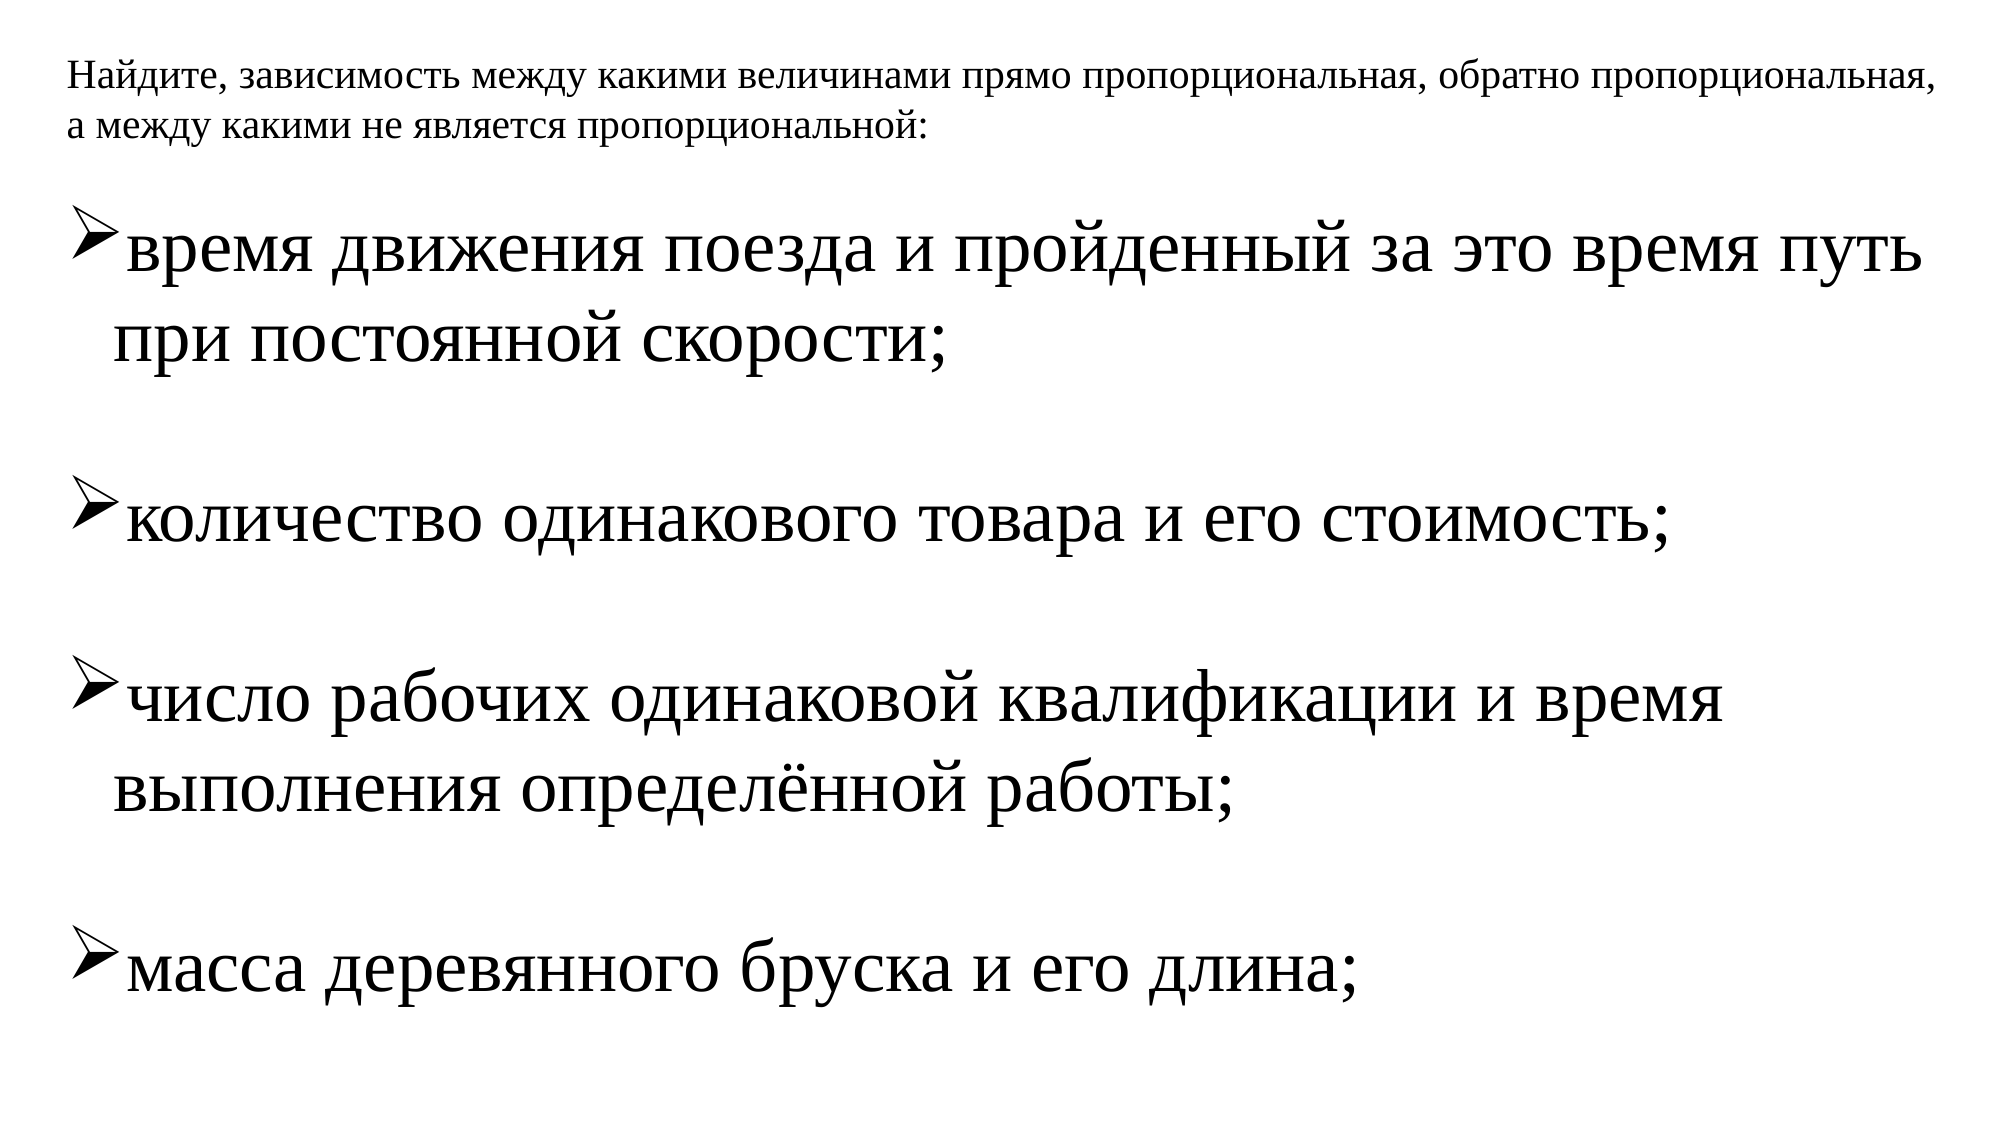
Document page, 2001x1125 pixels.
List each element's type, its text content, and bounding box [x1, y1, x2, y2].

text_box Найдите, зависимость между какими величинами прямо пропорциональная, обратно пропорциональная, а между какими не является пропорциональной: время движения поезда и пройденный за это время путь при постоянной скорости; количество одинакового товара и его стоимость; число рабочих одинаковой квалификации и время выполнения определённой работы; масса деревянного бруска и его длина; [51, 39, 1953, 1015]
